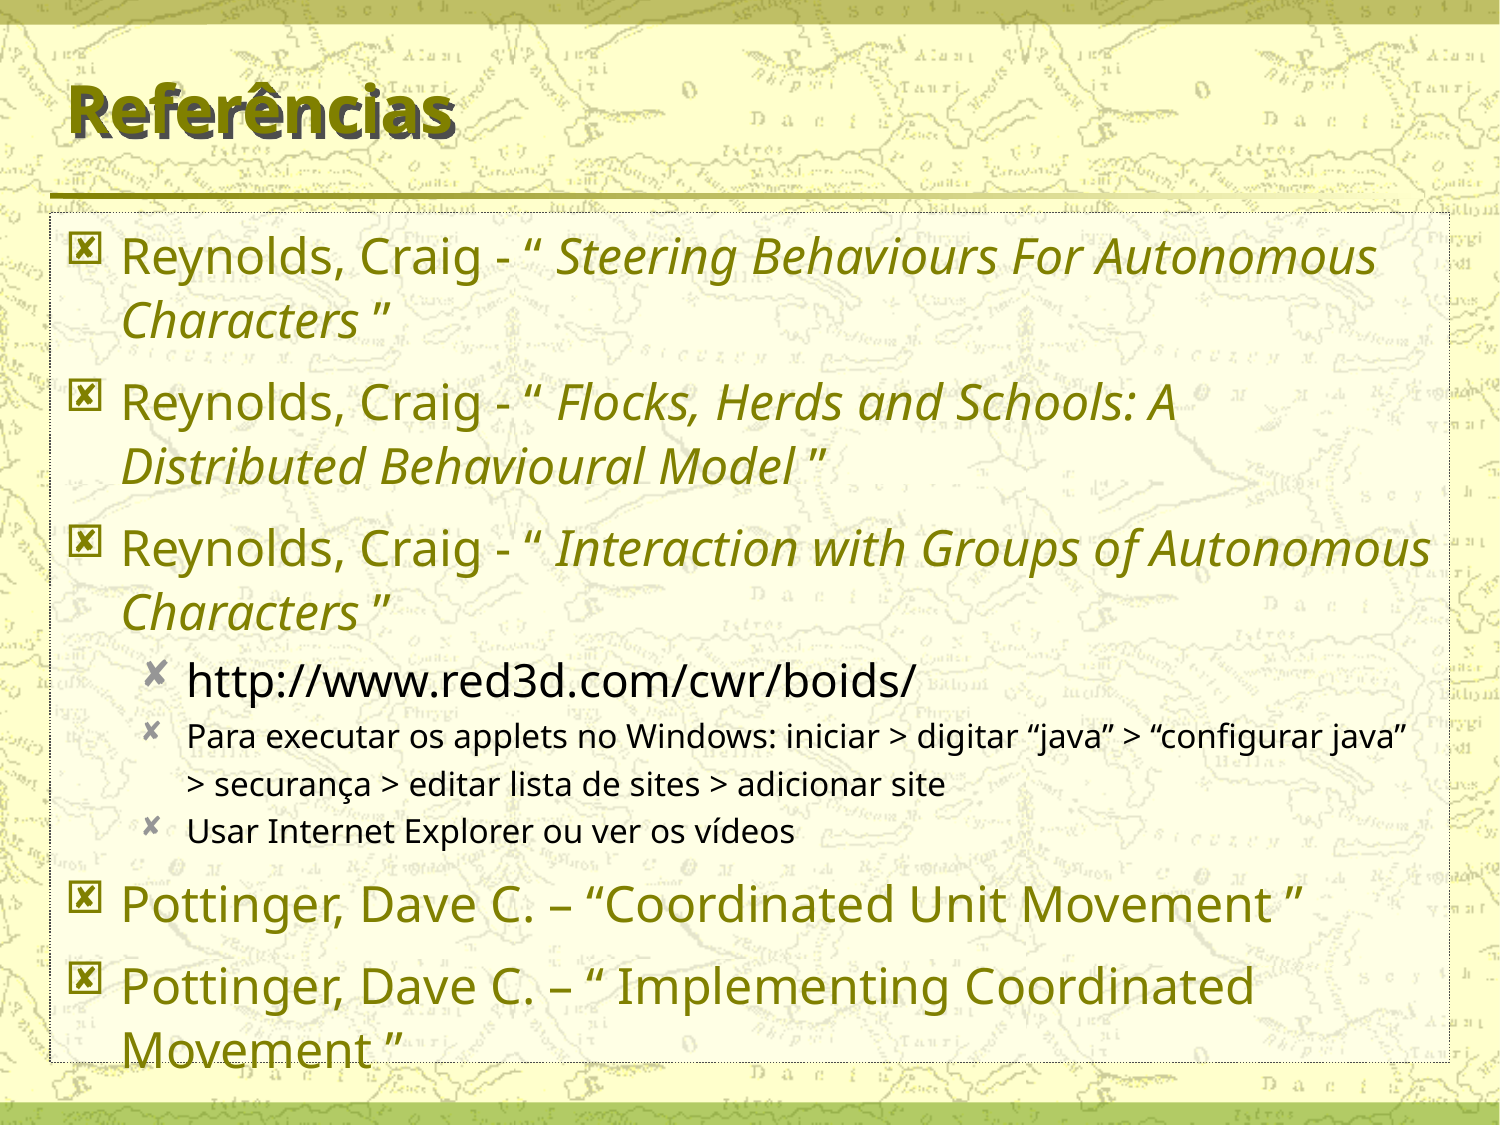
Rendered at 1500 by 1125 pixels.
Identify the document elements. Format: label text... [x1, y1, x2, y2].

title Referências [50, 8, 1450, 206]
list Reynolds, Craig - “ Steering Behaviours For Autonomous Characters ” Reynolds, Craig - “ Flocks, Herds and Schools: A Distributed Behavioural Model ” Reynolds, Craig - “ Interaction with Groups of Autonomous Characters ” http://www.red3d.com/cwr/boids/ Para executar os applets no Windows: iniciar > digitar “java” > “configurar java” > securança > editar lista de sites > adicionar site Usar Internet Explorer ou ver os vídeos Pottinger, Dave C. – “Coordinated Unit Movement ” Pottinger, Dave C. – “ Implementing Coordinated Movement ” [49, 212, 1450, 1063]
picture [0, 25, 1500, 1102]
